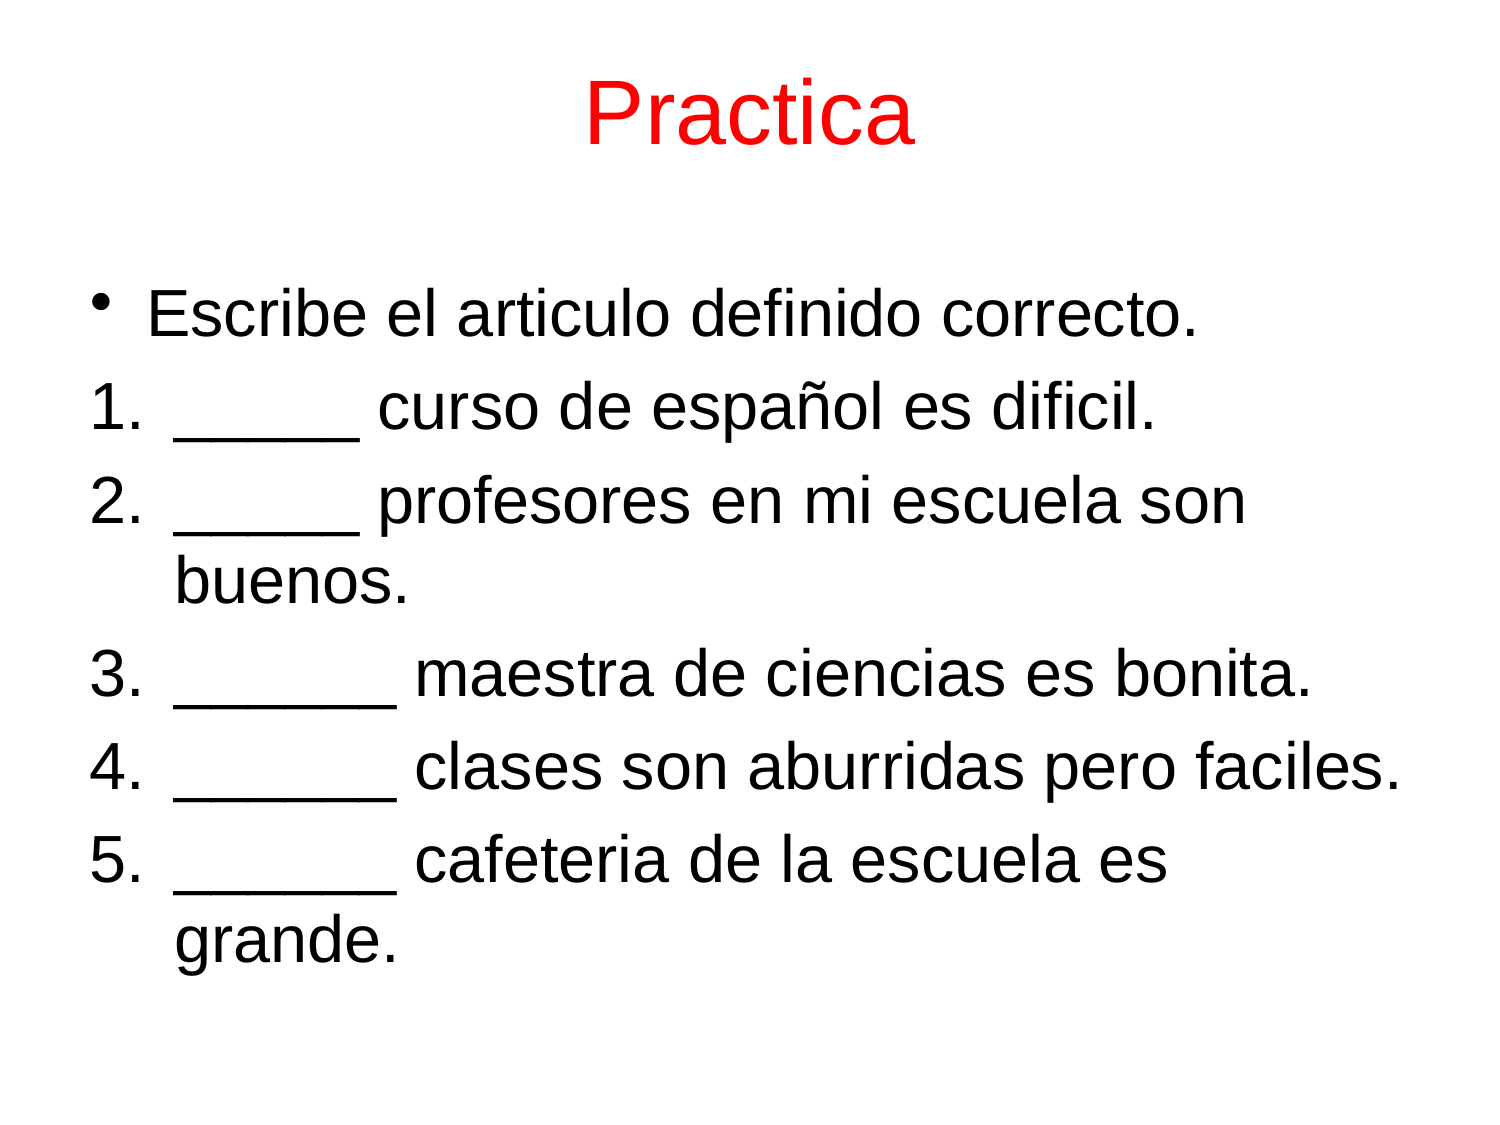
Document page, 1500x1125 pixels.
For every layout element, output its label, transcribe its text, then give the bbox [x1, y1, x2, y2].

text_box Practica [74, 45, 1425, 233]
text_box Escribe el articulo definido correcto. _____ curso de español es dificil. _____ profesores en mi escuela son buenos. ______ maestra de ciencias es bonita. ______ clases son aburridas pero faciles. ______ cafeteria de la escuela es grande. [74, 262, 1425, 1005]
